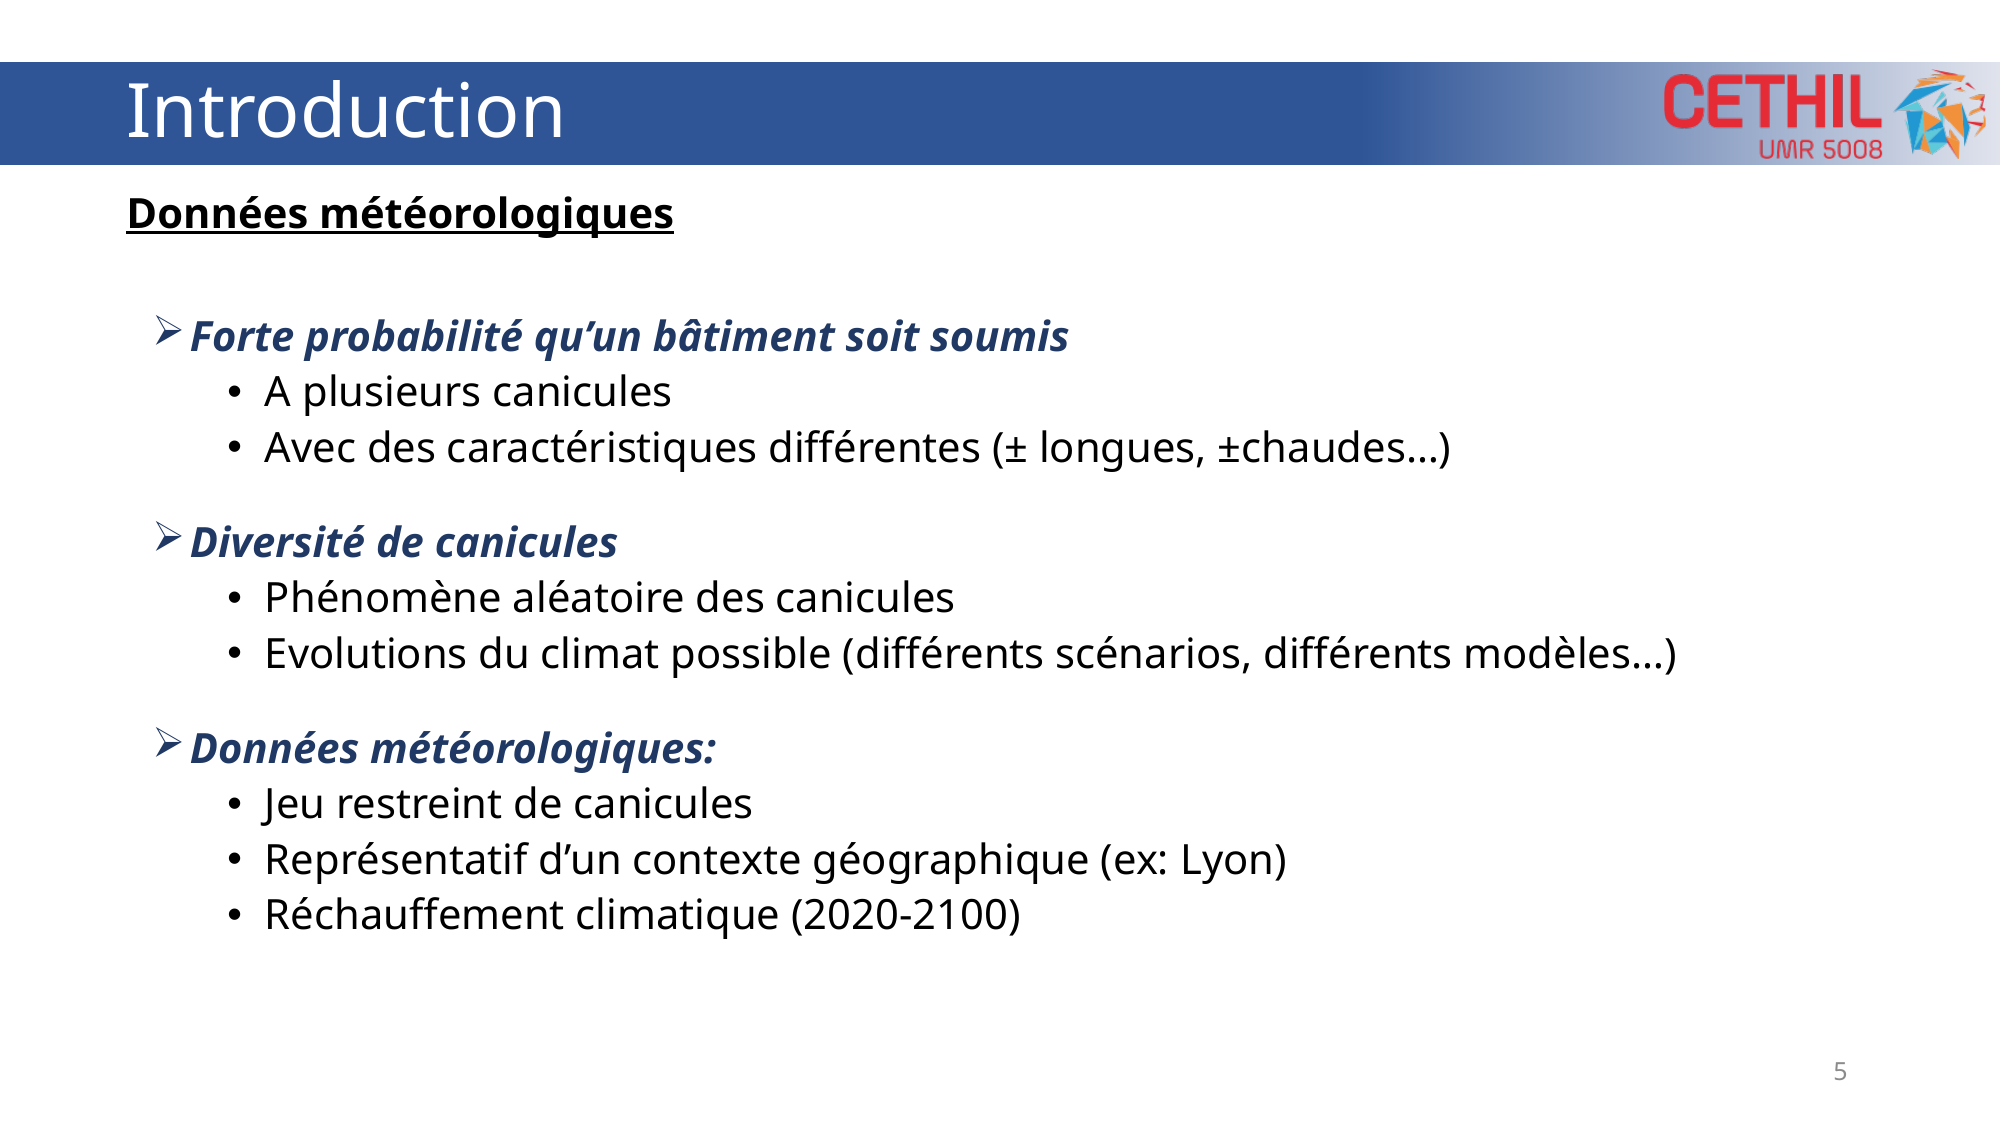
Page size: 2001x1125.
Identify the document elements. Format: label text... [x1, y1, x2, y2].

title Introduction [111, 42, 1937, 185]
list Forte probabilité qu’un bâtiment soit soumis A plusieurs canicules Avec des caractéristiques différentes (± longues, ±chaudes…) Diversité de canicules Phénomène aléatoire des canicules Evolutions du climat possible (différents scénarios, différents modèles…) Données météorologiques: Jeu restreint de canicules Représentatif d’un contexte géographique (ex: Lyon) Réchauffement climatique (2020-2100) [137, 307, 1863, 1014]
slide_number 5 [1412, 1042, 1863, 1103]
list Données météorologiques [111, 184, 1935, 267]
